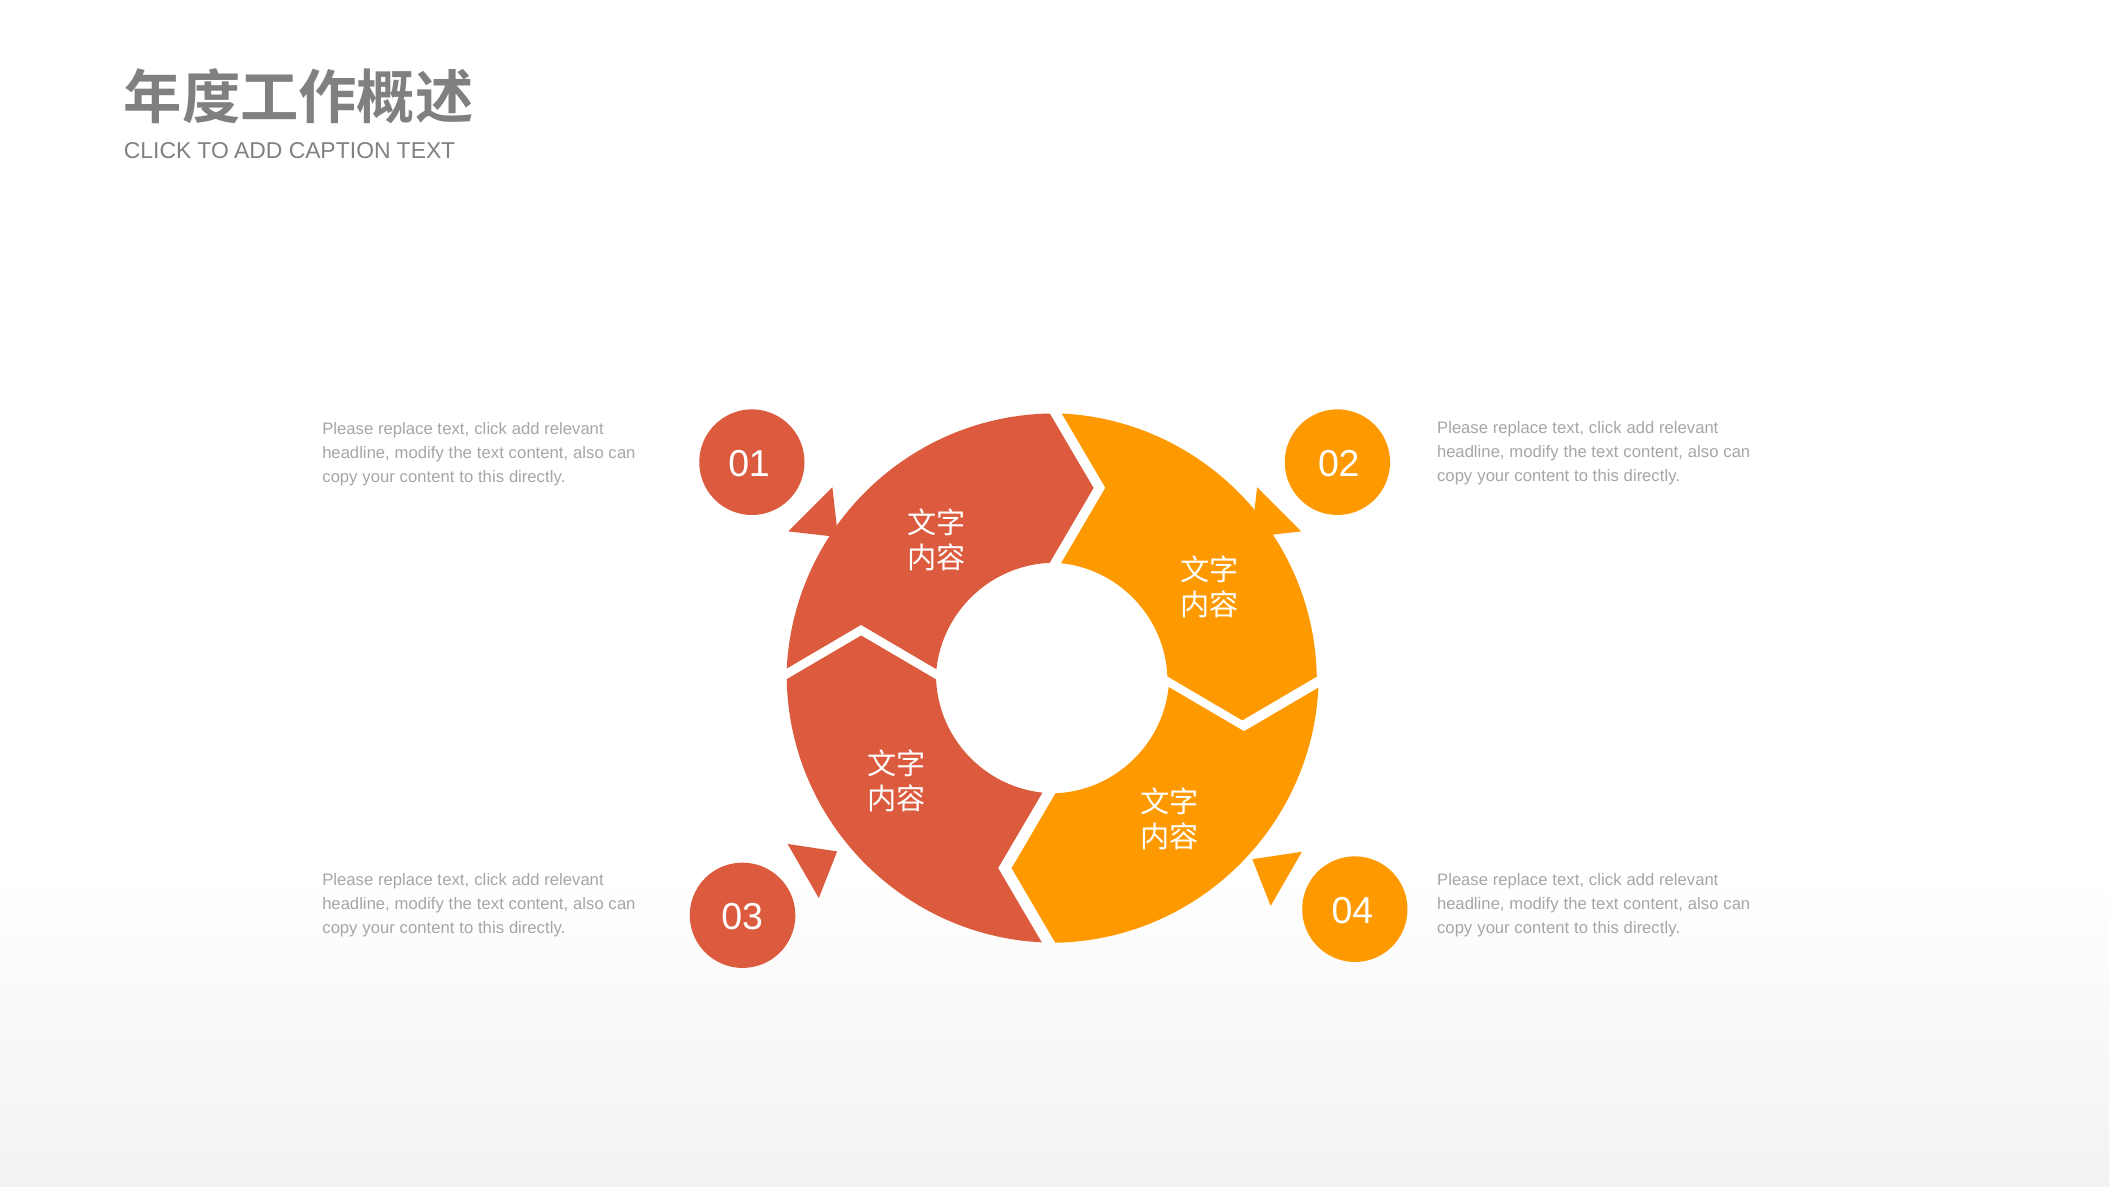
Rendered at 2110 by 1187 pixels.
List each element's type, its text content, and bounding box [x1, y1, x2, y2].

text_box [786, 635, 1043, 943]
text_box CLICK TO ADD CAPTION TEXT [123, 135, 503, 163]
text_box 文字内容 [1167, 530, 1252, 643]
text_box Please replace text, click add relevant headline, modify the text content, also can copy your content to this directly. [1437, 413, 1782, 485]
text_box [786, 413, 1094, 670]
text_box Please replace text, click add relevant headline, modify the text content, also can copy your content to this directly. [1437, 865, 1782, 937]
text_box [1234, 409, 1391, 543]
text_box 文字内容 [1127, 762, 1212, 875]
text_box 文字内容 [855, 724, 939, 836]
text_box 文字内容 [895, 483, 979, 595]
text_box Please replace text, click add relevant headline, modify the text content, also can copy your content to this directly. [322, 865, 660, 937]
text_box [1061, 413, 1317, 721]
text_box Please replace text, click add relevant headline, modify the text content, also can copy your content to this directly. [322, 414, 660, 486]
text_box [1011, 686, 1319, 943]
text_box 年度工作概述 [123, 60, 503, 131]
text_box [684, 827, 841, 961]
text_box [699, 409, 856, 543]
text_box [1248, 835, 1405, 969]
